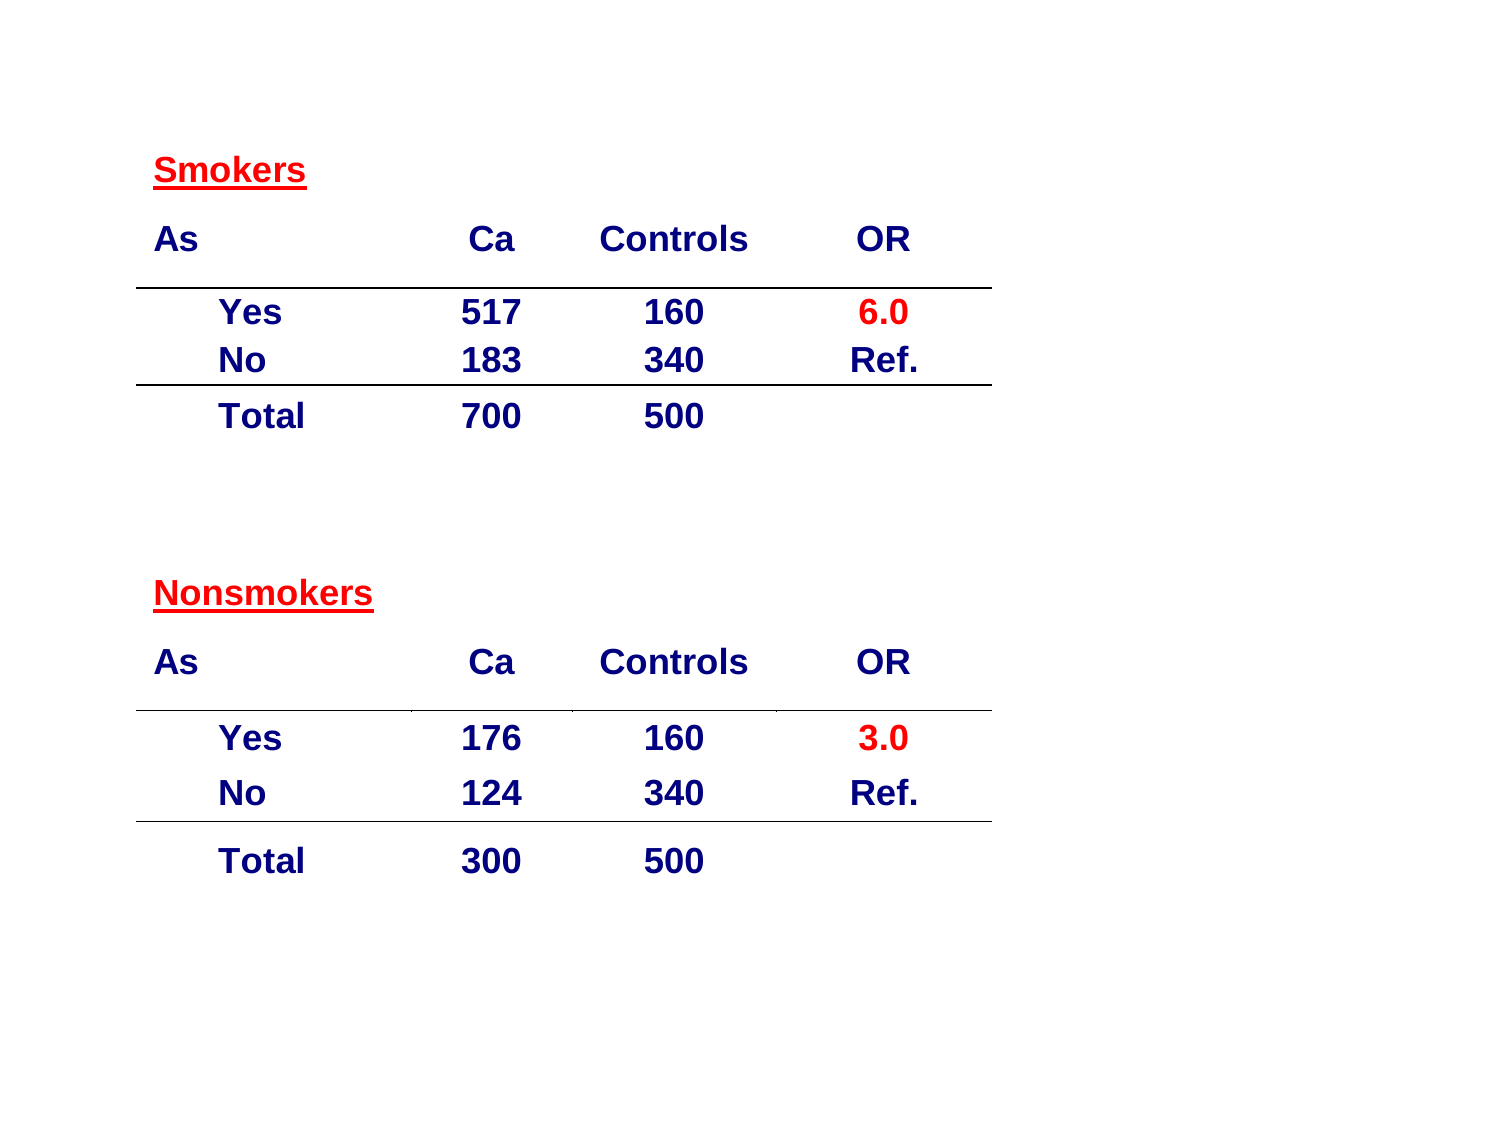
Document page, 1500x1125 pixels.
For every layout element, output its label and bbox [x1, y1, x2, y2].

text_box [134, 149, 1500, 960]
